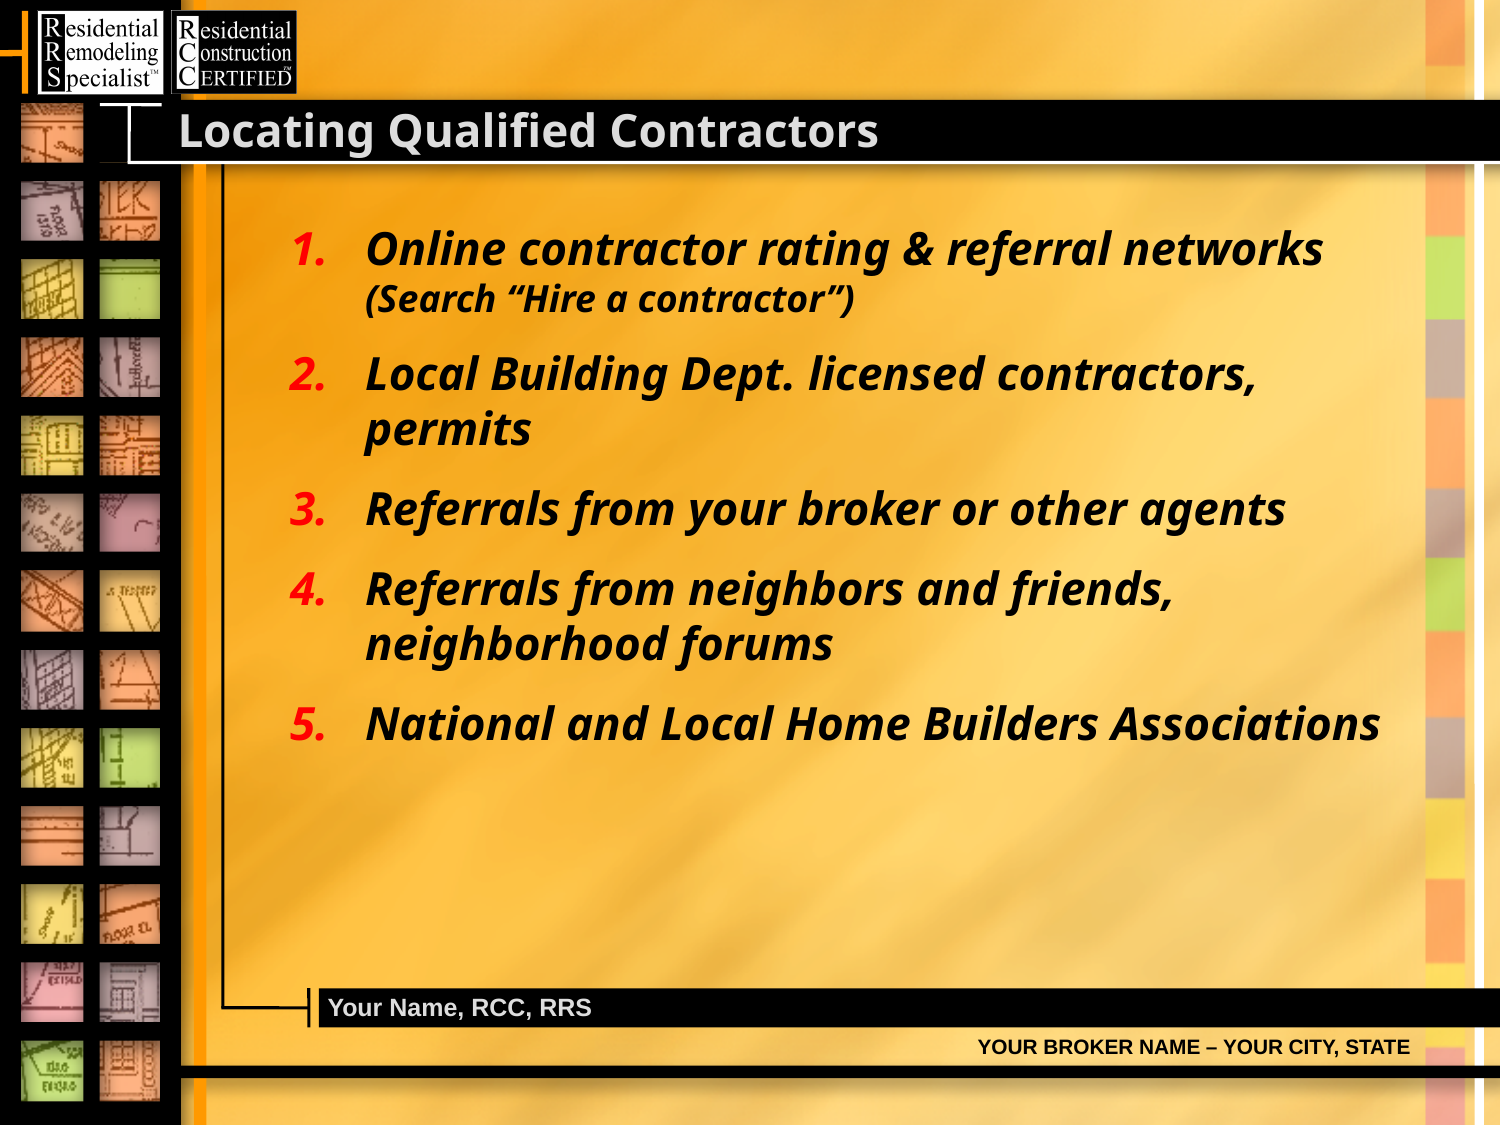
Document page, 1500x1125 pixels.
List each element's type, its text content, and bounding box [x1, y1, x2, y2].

picture [21, 494, 83, 551]
picture [21, 650, 83, 709]
list Online contractor rating & referral networks (Search “Hire a contractor”) Local Building Dept. licensed contractors, permits Referrals from your broker or other agents Referrals from neighbors and friends, neighborhood forums National and Local Home Builders Associations [275, 212, 1400, 975]
picture [21, 416, 83, 475]
picture [100, 963, 160, 1022]
picture [171, 0, 1474, 99]
picture [21, 963, 83, 1022]
picture [21, 1041, 83, 1101]
picture [1484, 165, 1500, 988]
title Locating Qualified Contractors [162, 99, 1475, 160]
picture [100, 1041, 160, 1101]
picture [1484, 1028, 1500, 1065]
picture [207, 1079, 1474, 1125]
picture [21, 260, 83, 319]
picture [21, 338, 83, 397]
picture [1484, 0, 1500, 99]
picture [21, 885, 83, 943]
picture [207, 165, 1474, 1065]
picture [100, 885, 160, 943]
picture [100, 807, 160, 865]
picture [100, 416, 160, 475]
picture [100, 260, 160, 319]
picture [21, 103, 83, 162]
picture [21, 181, 83, 240]
picture [181, 165, 193, 1065]
picture [100, 650, 160, 709]
picture [21, 571, 83, 631]
picture [181, 1079, 193, 1125]
picture [100, 494, 160, 551]
picture [100, 571, 160, 631]
picture [37, 10, 164, 95]
picture [100, 181, 160, 240]
picture [1484, 1079, 1500, 1125]
footer Your Name, RCC, RRS [312, 984, 1413, 1025]
picture [100, 338, 160, 397]
picture [21, 729, 83, 787]
picture [100, 729, 160, 787]
picture [21, 807, 83, 865]
